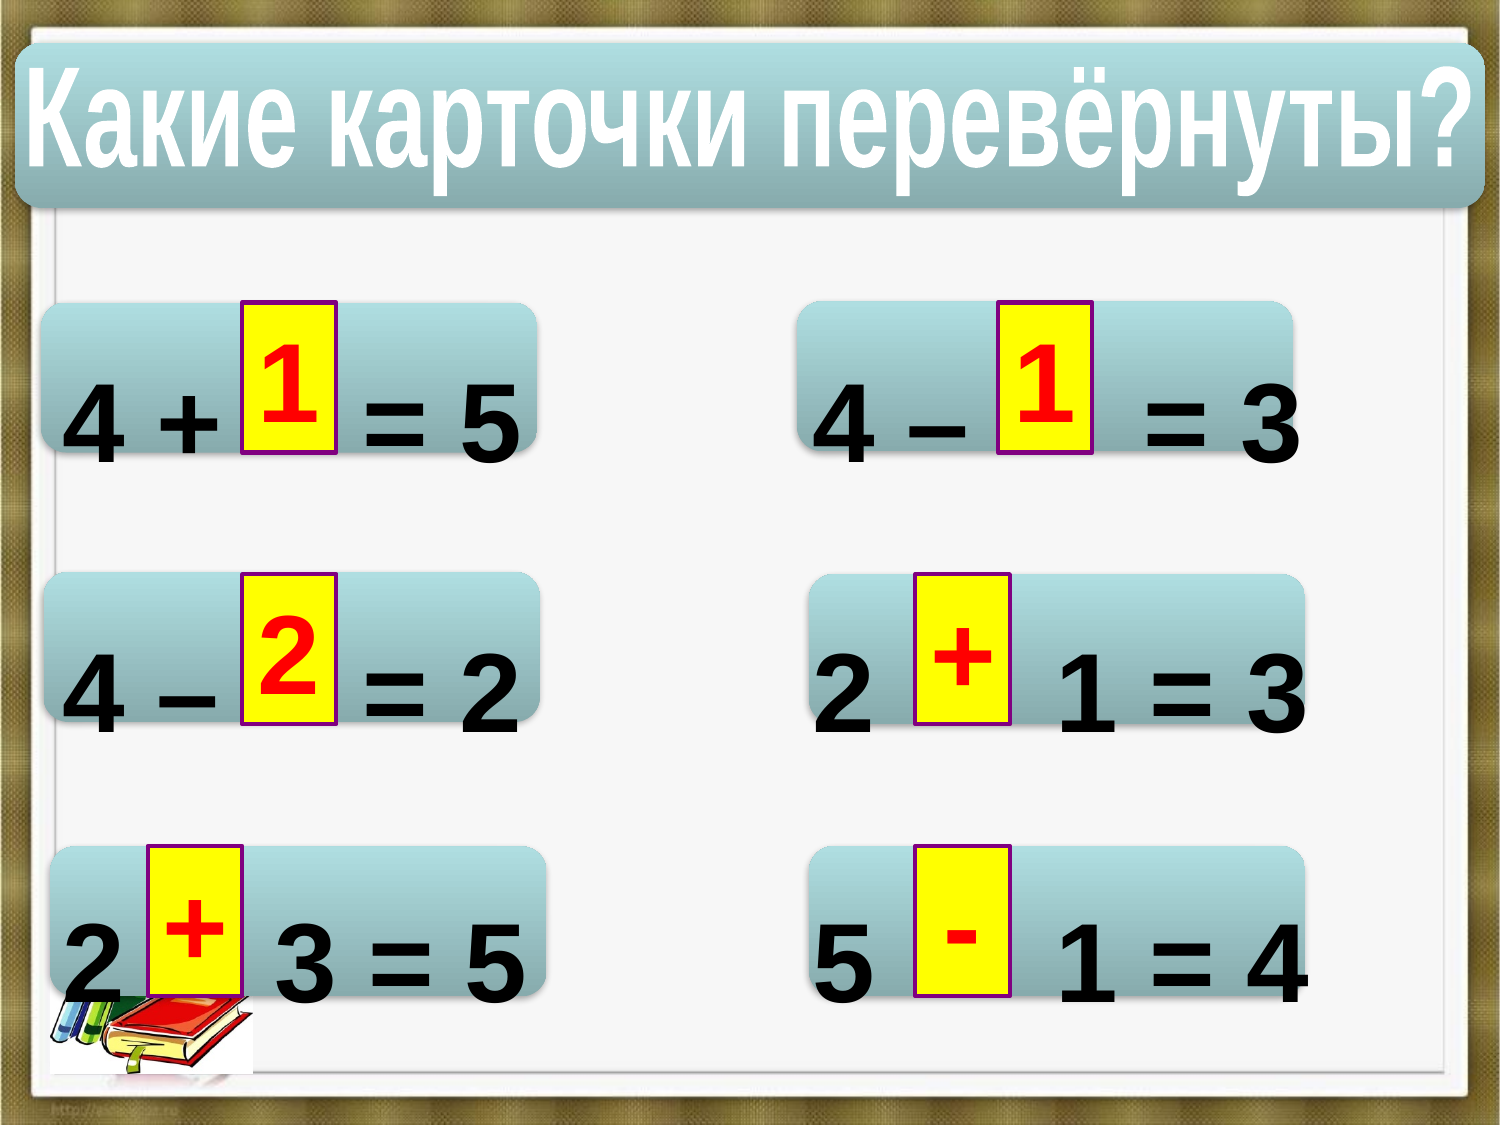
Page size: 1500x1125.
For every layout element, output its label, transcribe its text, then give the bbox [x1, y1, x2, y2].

text_box - [913, 844, 1012, 998]
text_box + [146, 844, 244, 917]
text_box 4 + = 5 4 – = 3 4 – = 2 2 1 = 3 2 3 = 5 5 1 = 4 [47, 207, 1325, 1033]
text_box [14, 42, 1486, 209]
text_box [41, 311, 47, 444]
text_box + [913, 572, 1012, 726]
text_box 1 [240, 300, 338, 455]
text_box 2 [240, 572, 338, 726]
text_box [43, 584, 47, 710]
picture [0, 0, 1500, 1125]
text_box 1 [996, 300, 1094, 455]
